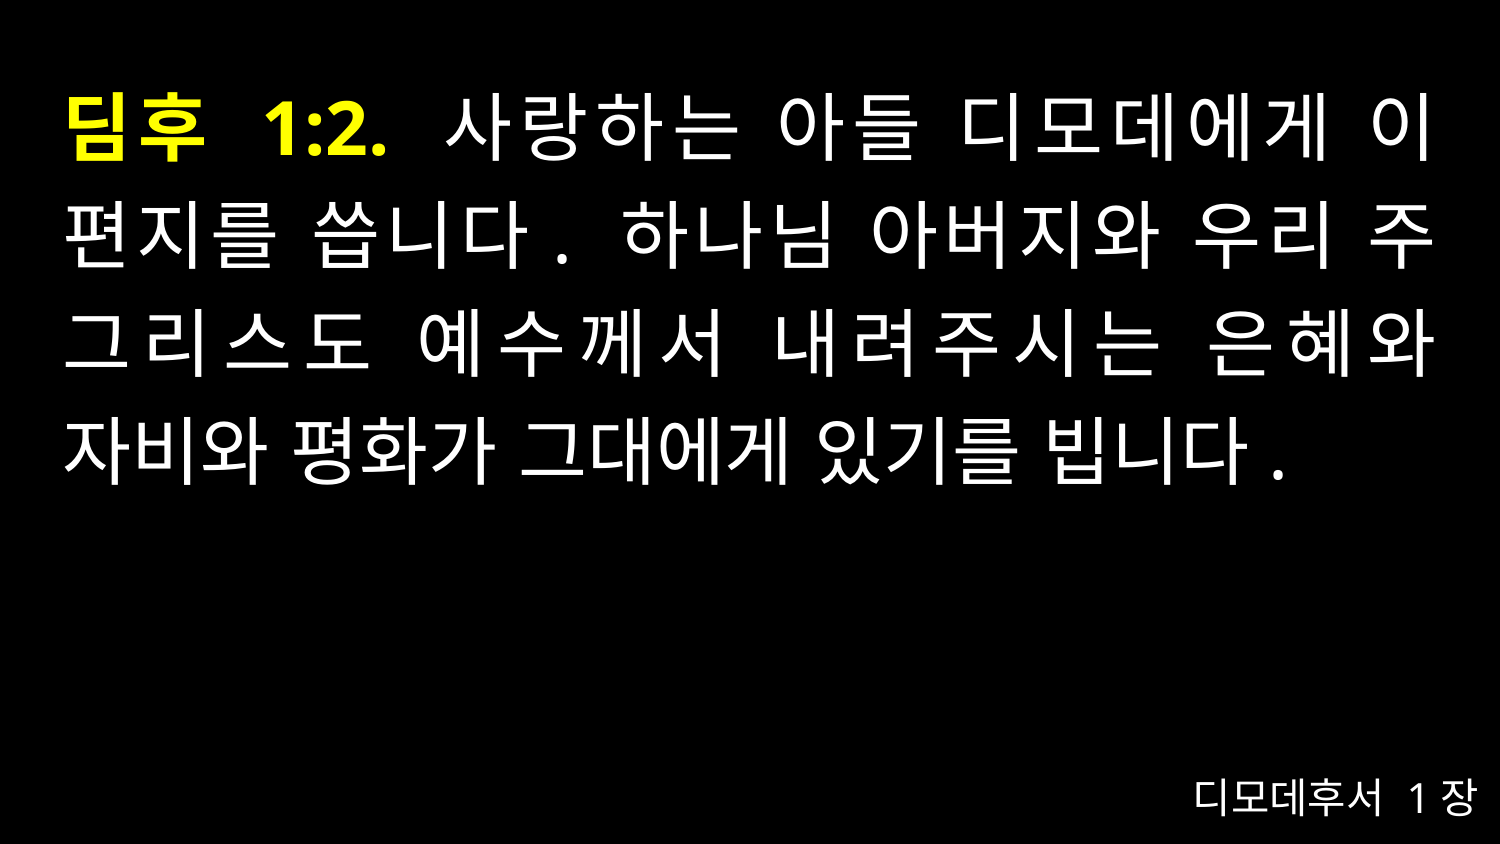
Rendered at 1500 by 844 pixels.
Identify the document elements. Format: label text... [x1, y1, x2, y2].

subtitle 디모데후서 1장 [916, 770, 1500, 844]
title 딤후 1:2. 사랑하는 아들 디모데에게 이 편지를 씁니다. 하나님 아버지와 우리 주 그리스도 예수께서 내려주시는 은혜와 자비와 평화가 그대에게 있기를 빕니다. [0, 0, 1500, 844]
